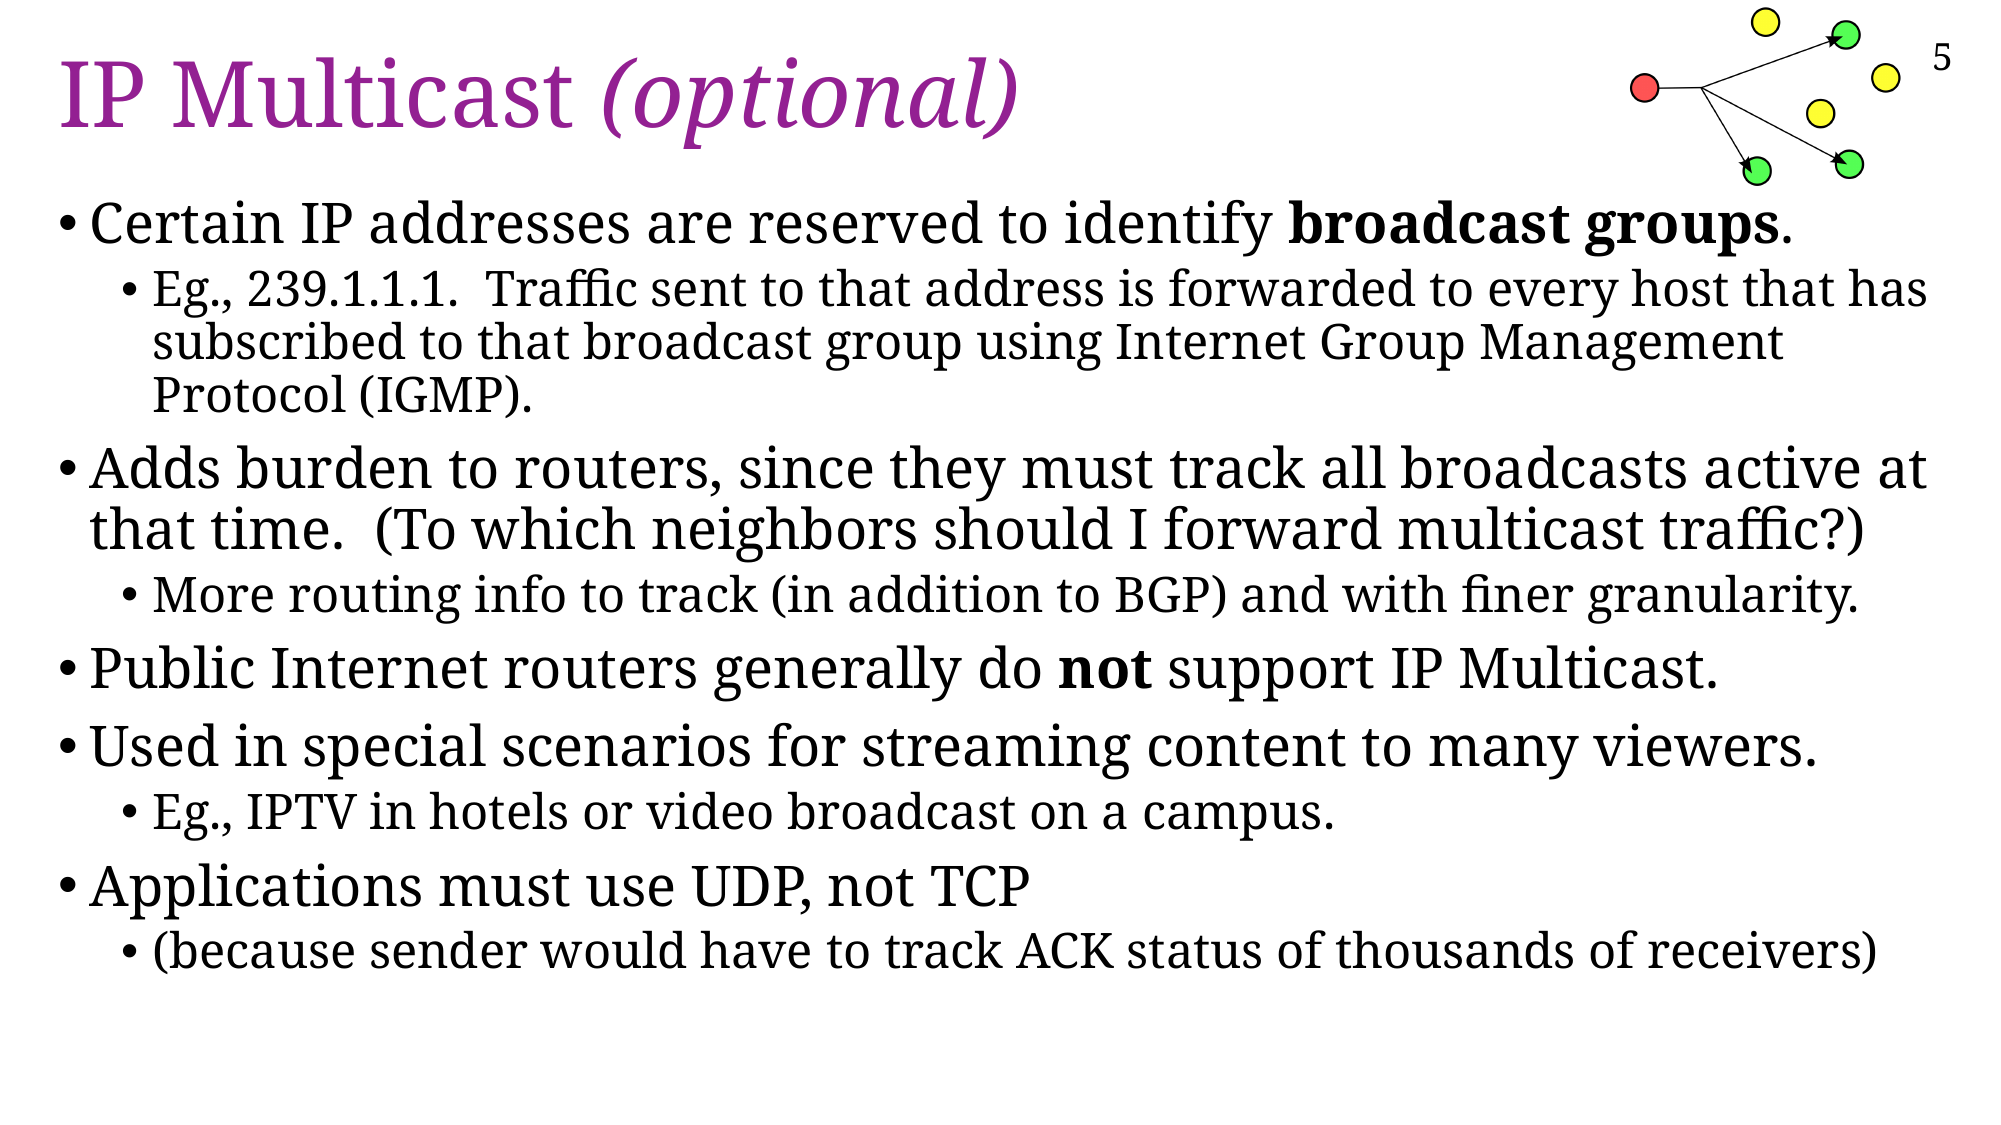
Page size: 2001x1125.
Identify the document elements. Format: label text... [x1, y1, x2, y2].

title IP Multicast (optional) [1925, 25, 1953, 171]
title IP Multicast (optional) [43, 25, 1592, 171]
list Certain IP addresses are reserved to identify broadcast groups. Eg., 239.1.1.1. Traffic sent to that address is forwarded to every host that has subscribed to that broadcast group using Internet Group Management Protocol (IGMP). Adds burden to routers, since they must track all broadcasts active at that time. (To which neighbors should I forward multicast traffic?) More routing info to track (in addition to BGP) and with finer granularity. Public Internet routers generally do not support IP Multicast. Used in special scenarios for streaming content to many viewers. Eg., IPTV in hotels or video broadcast on a campus. Applications must use UDP, not TCP (because sender would have to track ACK status of thousands of receivers) [43, 188, 1953, 1106]
picture [1592, 0, 1925, 213]
